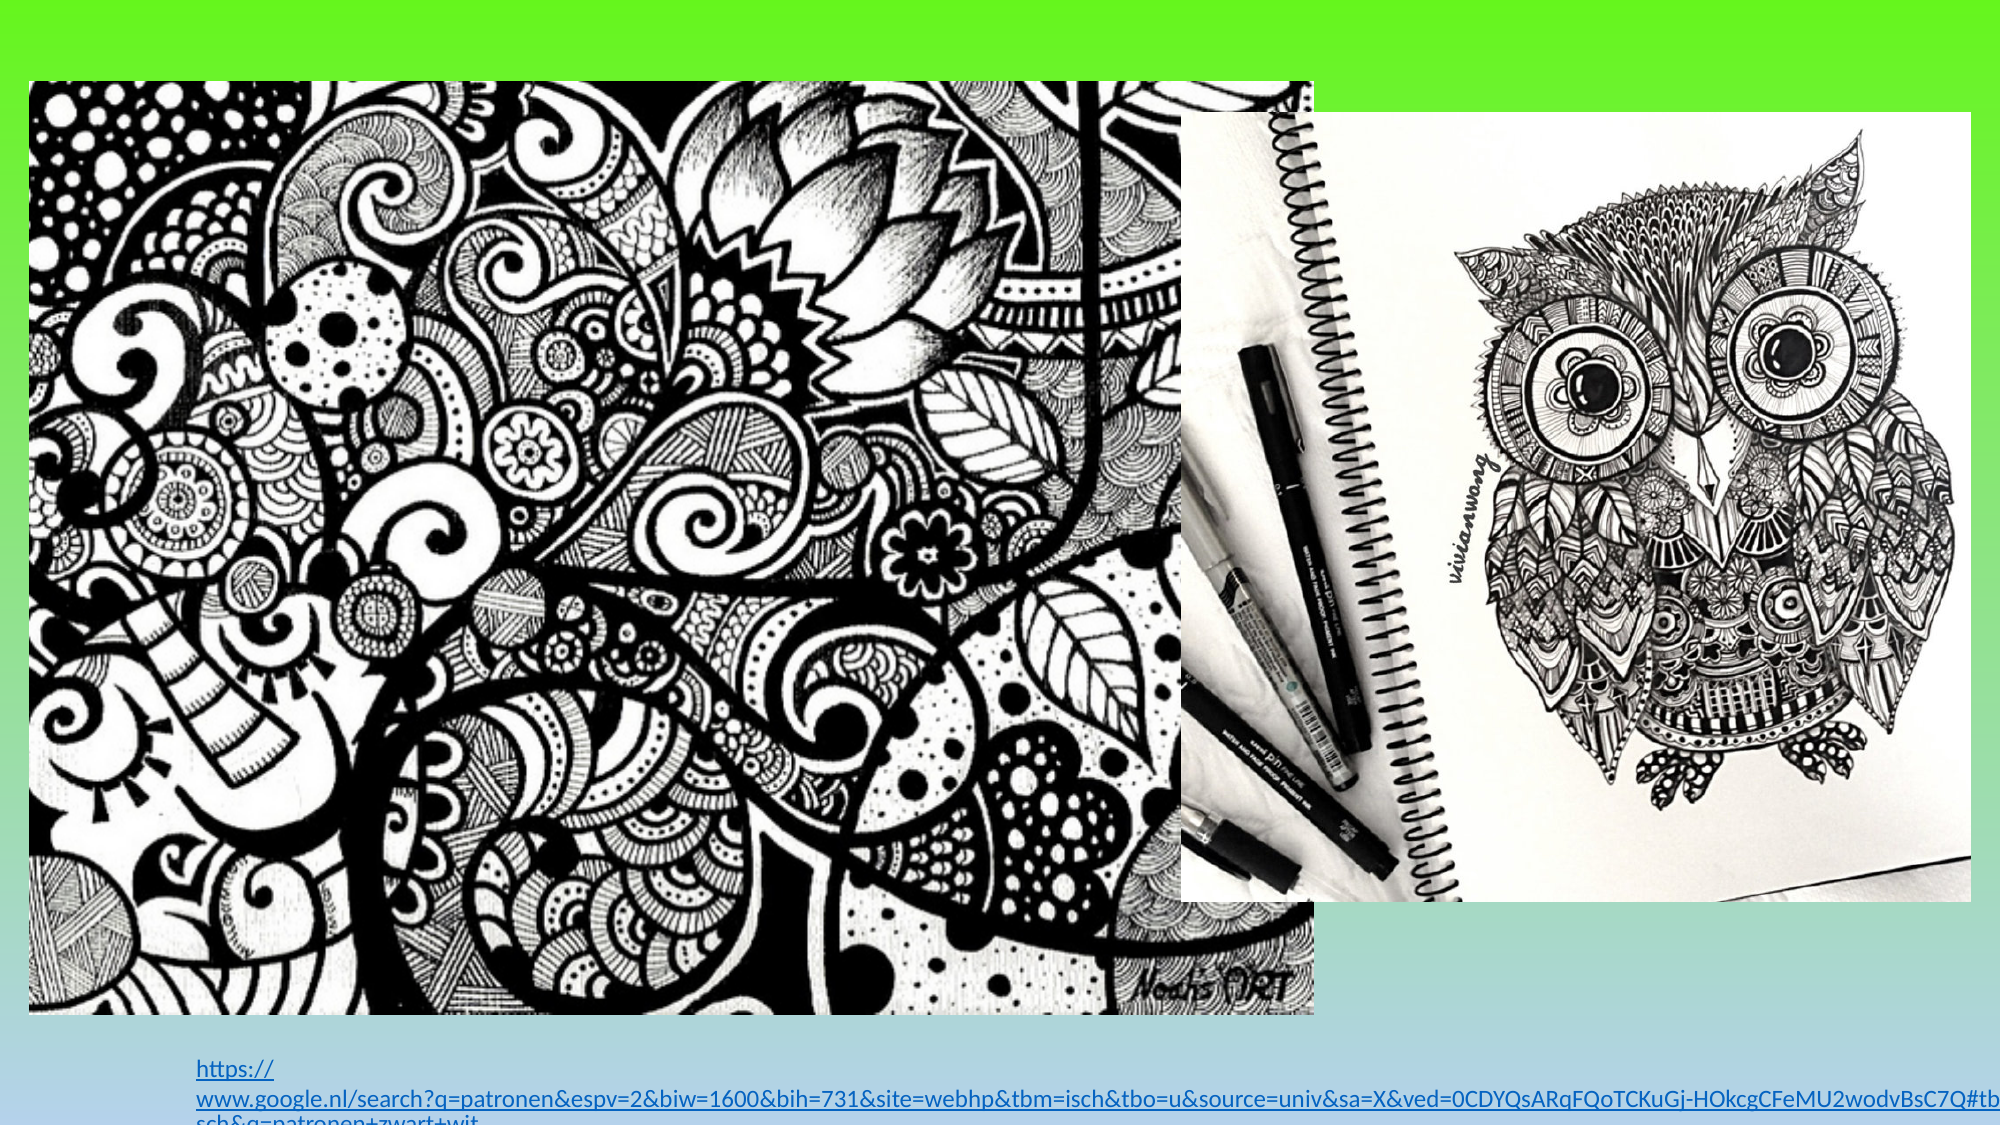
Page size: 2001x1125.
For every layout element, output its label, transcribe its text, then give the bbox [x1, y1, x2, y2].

picture [1181, 112, 1971, 902]
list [29, 81, 1314, 1015]
text_box https://www.google.nl/search?q=patronen&espv=2&biw=1600&bih=731&site=webhp&tbm=isch&tbo=u&source=univ&sa=X&ved=0CDYQsARqFQoTCKuGj-HOkcgCFeMU2wodvBsC7Q#tbm=isch&q=patronen+zwart+wit [181, 1045, 2000, 1125]
title [137, 59, 1863, 112]
